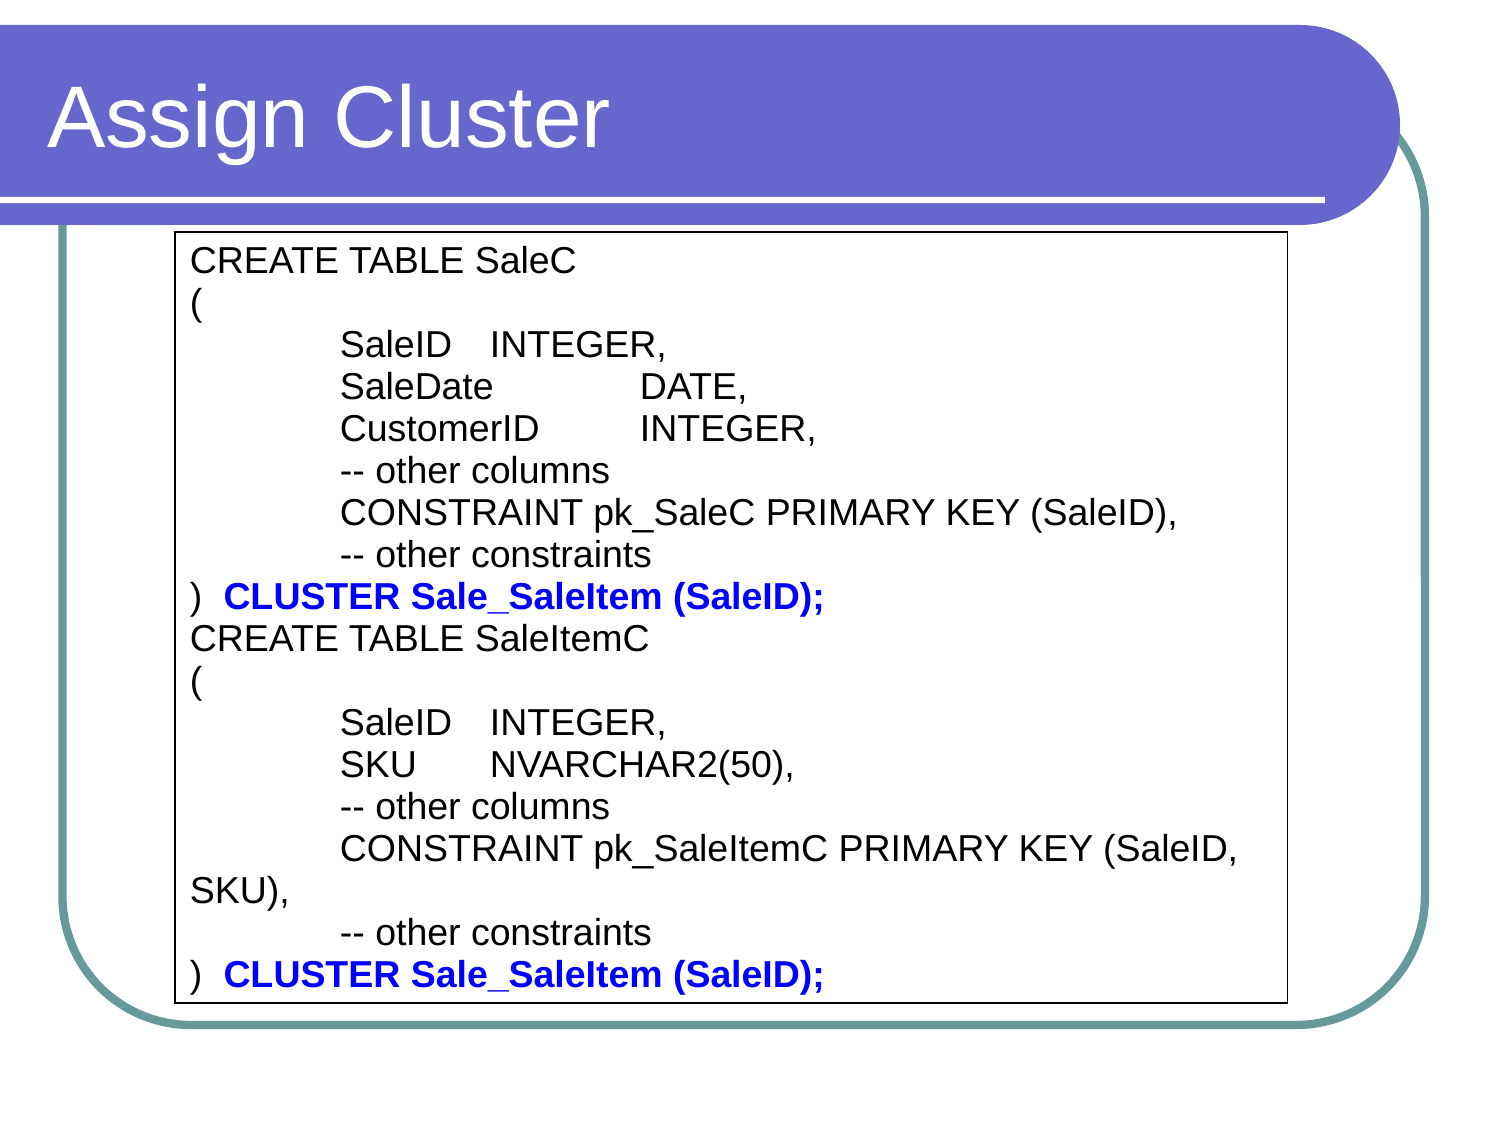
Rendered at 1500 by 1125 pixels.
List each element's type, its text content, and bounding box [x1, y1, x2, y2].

table_header CREATE TABLE SaleC ( SaleID INTEGER, SaleDate DATE, CustomerID INTEGER, -- other columns CONSTRAINT pk_SaleC PRIMARY KEY (SaleID), -- other constraints ) CLUSTER Sale_SaleItem (SaleID); CREATE TABLE SaleItemC ( SaleID INTEGER, SKU NVARCHAR2(50), -- other columns CONSTRAINT pk_SaleItemC PRIMARY KEY (SaleID, SKU), -- other constraints ) CLUSTER Sale_SaleItem (SaleID); [176, 233, 1287, 1002]
title Assign Cluster [31, 37, 1348, 188]
